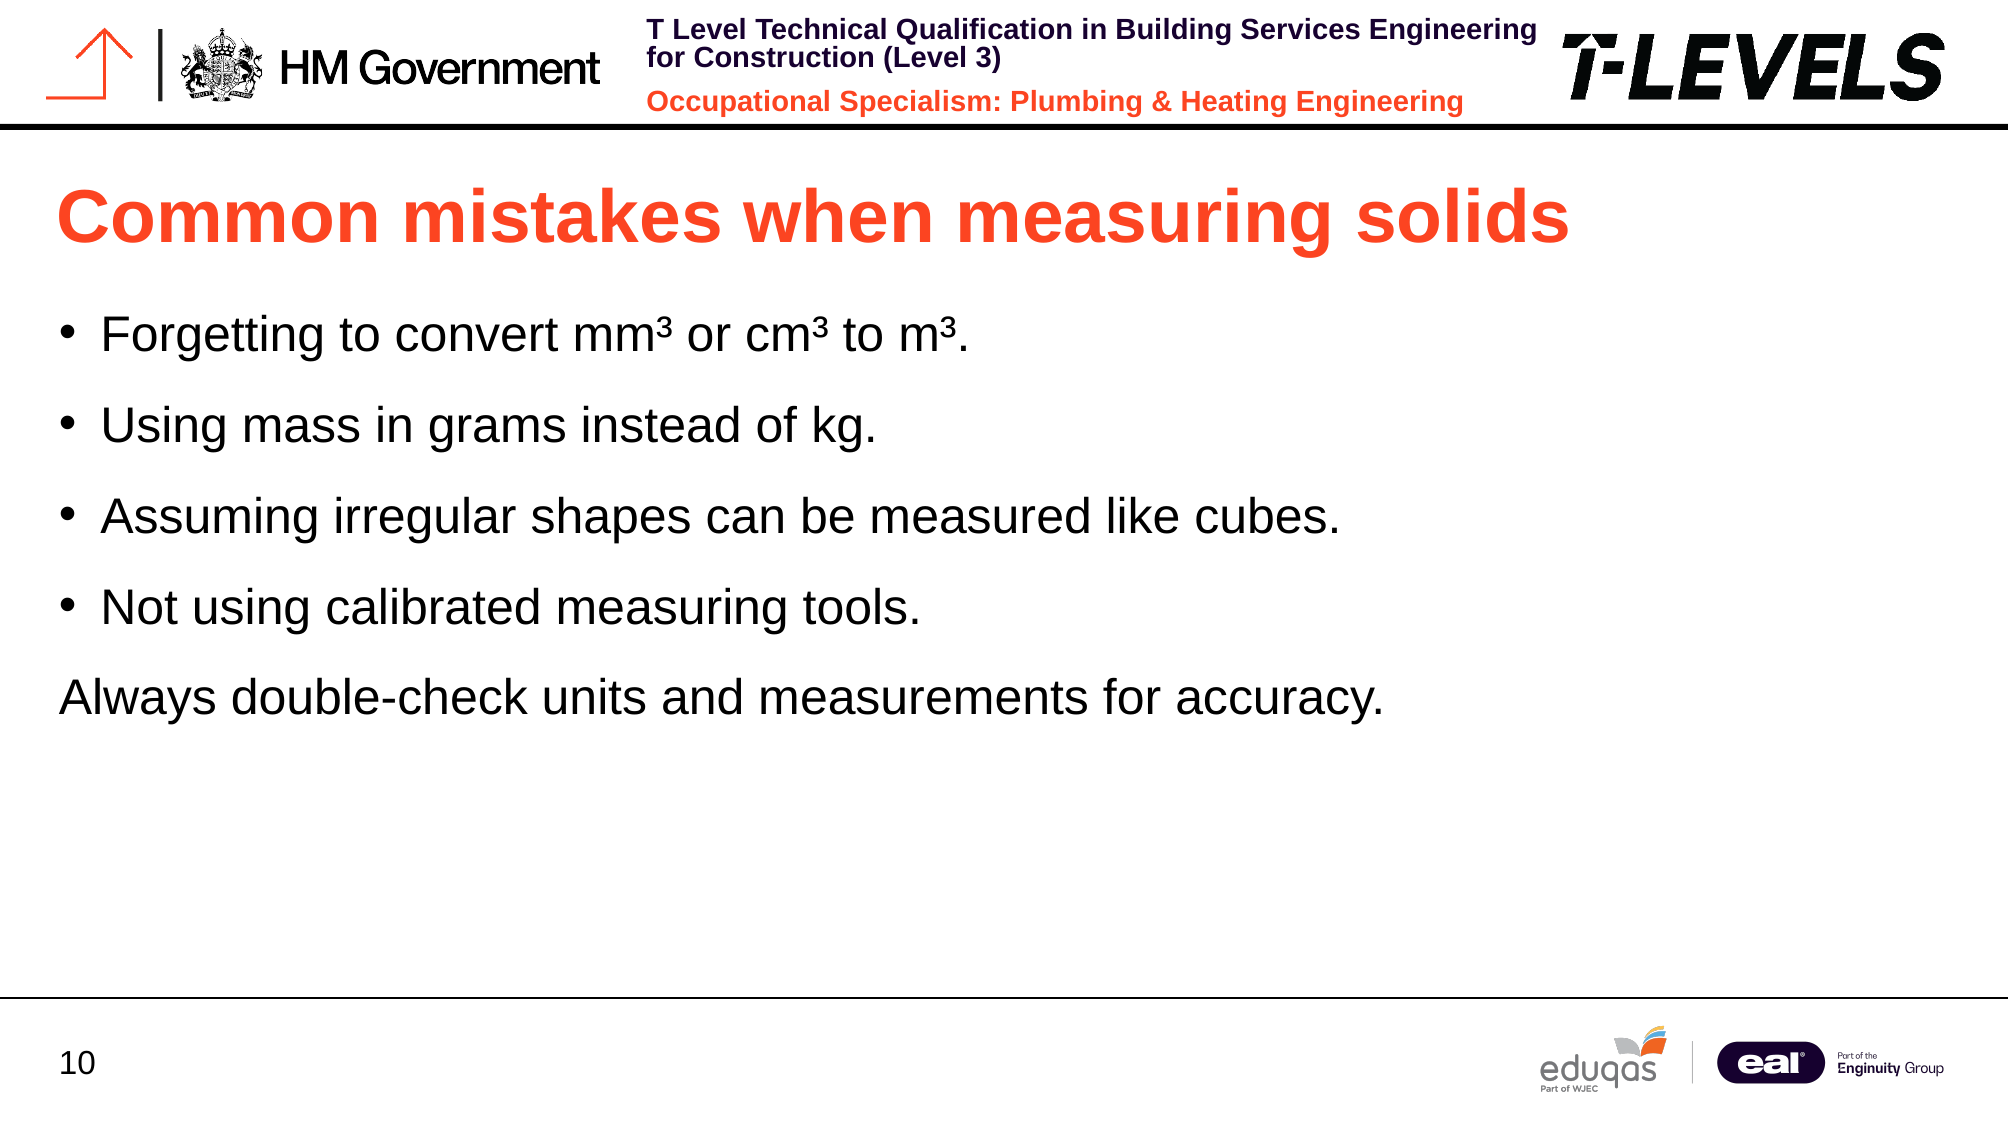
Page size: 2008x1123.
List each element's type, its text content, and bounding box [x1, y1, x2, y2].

list Forgetting to convert mm³ or cm³ to m³. Using mass in grams instead of kg. Assuming irregular shapes can be measured like cubes. Not using calibrated measuring tools. Always double-check units and measurements for accuracy. [59, 295, 1949, 975]
picture [1543, 25, 1964, 108]
picture [1535, 1021, 1949, 1097]
picture [41, 27, 139, 100]
picture [158, 28, 600, 102]
title Common mistakes when measuring solids [41, 111, 1949, 314]
